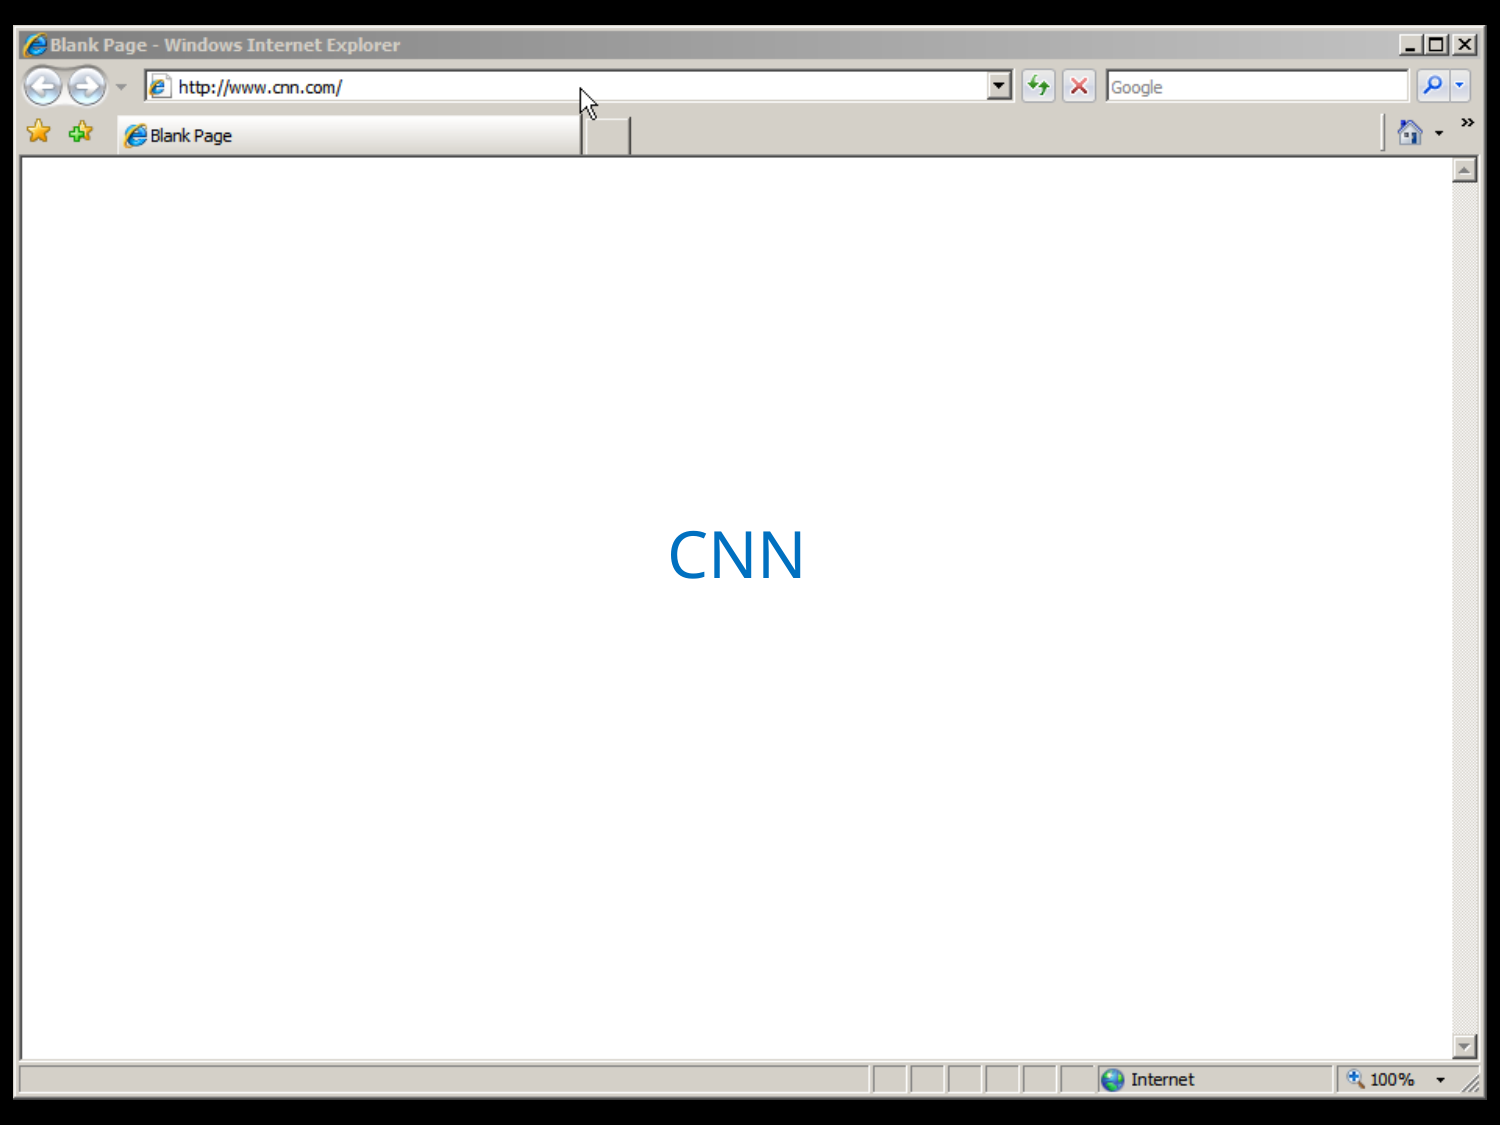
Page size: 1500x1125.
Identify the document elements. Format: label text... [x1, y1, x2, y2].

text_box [12, 24, 1488, 1101]
text_box CNN [0, 430, 7, 600]
